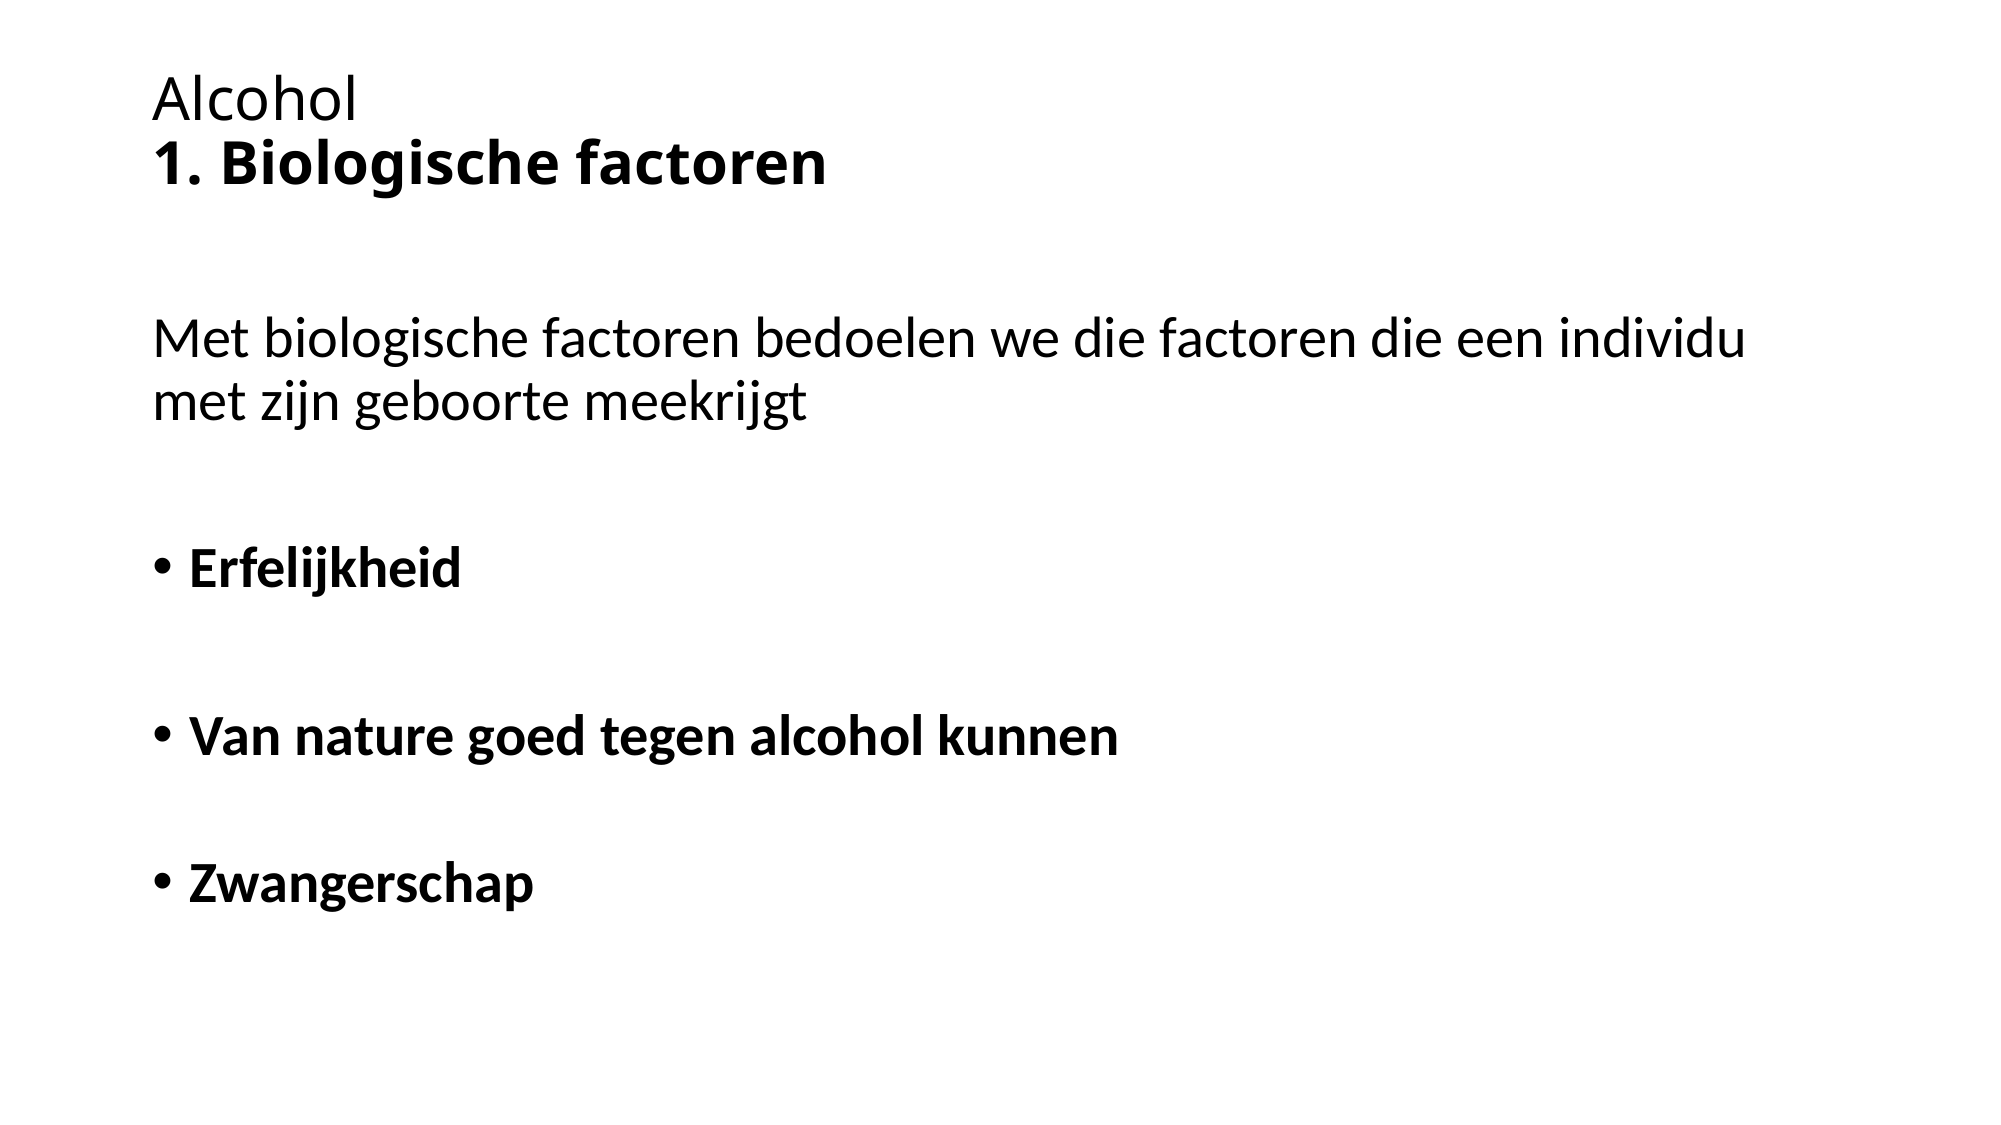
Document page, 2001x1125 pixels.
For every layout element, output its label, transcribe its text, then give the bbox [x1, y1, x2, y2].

list Met biologische factoren bedoelen we die factoren die een individu met zijn geboorte meekrijgt Erfelijkheid Van nature goed tegen alcohol kunnen Zwangerschap [137, 299, 1863, 1014]
title Alcohol 1. Biologische factoren [137, 59, 1863, 278]
